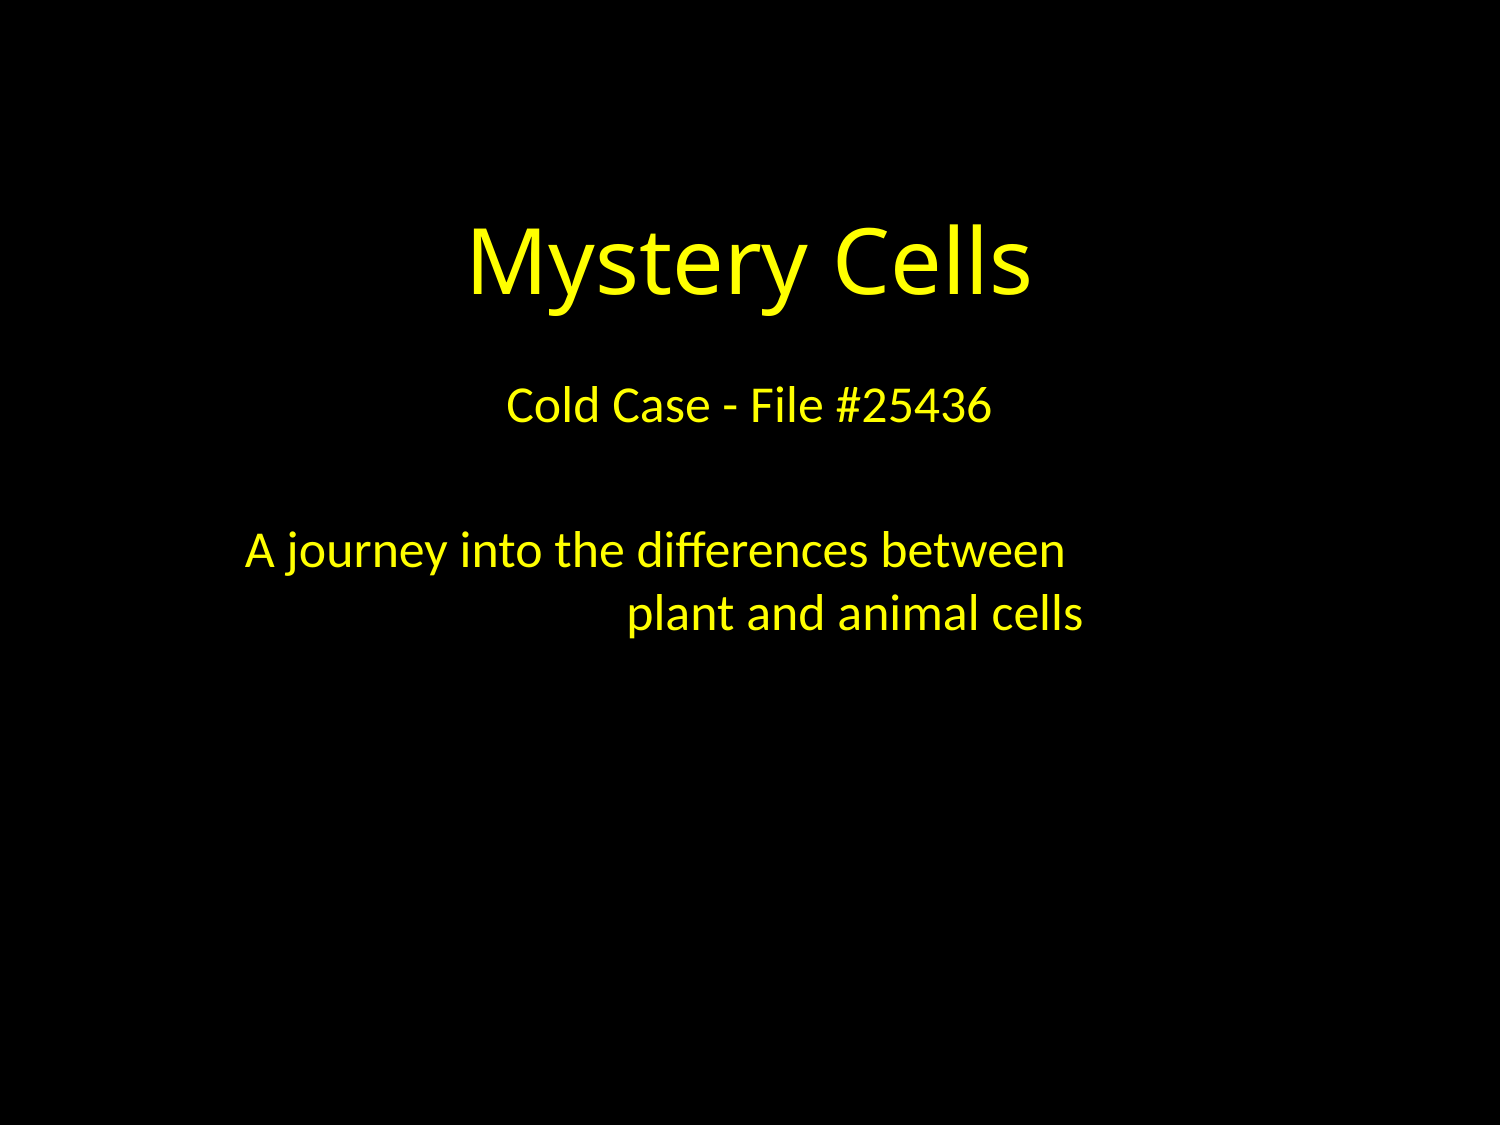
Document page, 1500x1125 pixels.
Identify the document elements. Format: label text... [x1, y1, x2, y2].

subtitle Cold Case - File #25436 A journey into the differences between plant and animal cells [225, 362, 1275, 650]
title Mystery Cells [112, 137, 1388, 379]
